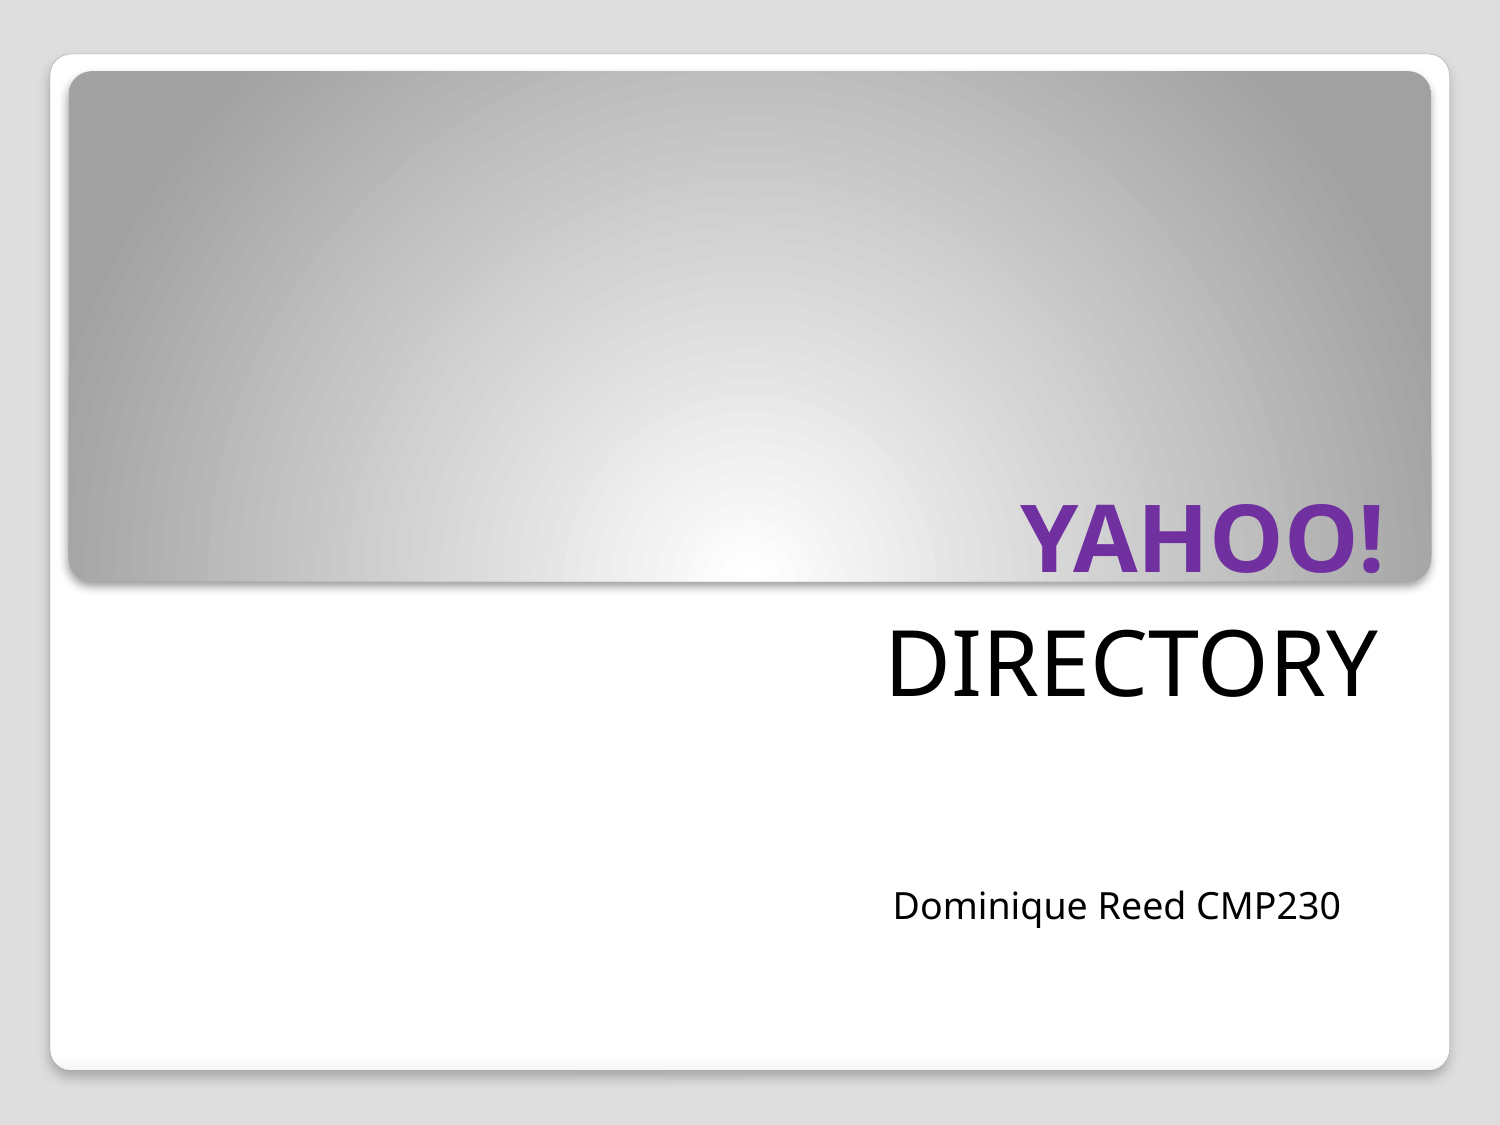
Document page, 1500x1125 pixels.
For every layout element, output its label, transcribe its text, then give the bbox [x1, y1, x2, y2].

text_box Dominique Reed CMP230 [877, 874, 1357, 935]
subtitle DIRECTORY [118, 604, 1394, 755]
title YAHOO! [118, 298, 1394, 599]
